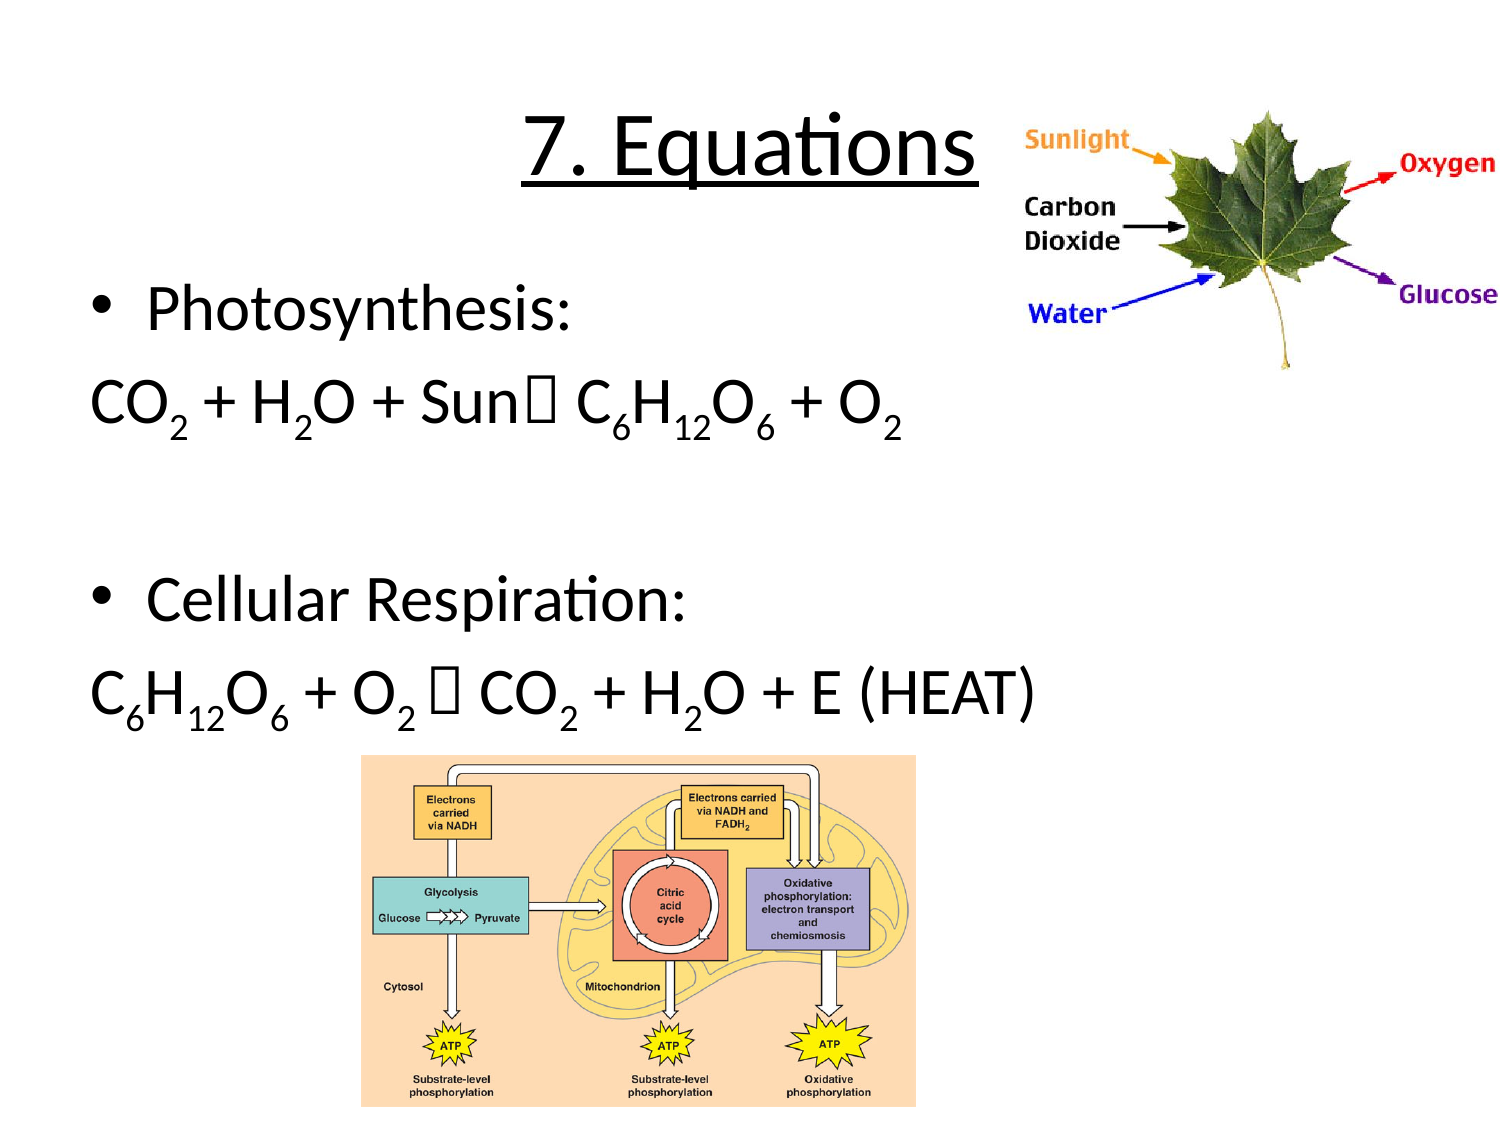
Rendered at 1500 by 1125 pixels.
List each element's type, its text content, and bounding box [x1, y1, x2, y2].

title 7. Equations [75, 45, 1425, 233]
picture [360, 754, 916, 1108]
picture [1023, 99, 1500, 374]
list Photosynthesis: CO2 + H2O + Sun C6H12O6 + O2 Cellular Respiration: C6H12O6 + O2  CO2 + H2O + E (HEAT) [75, 255, 1425, 999]
